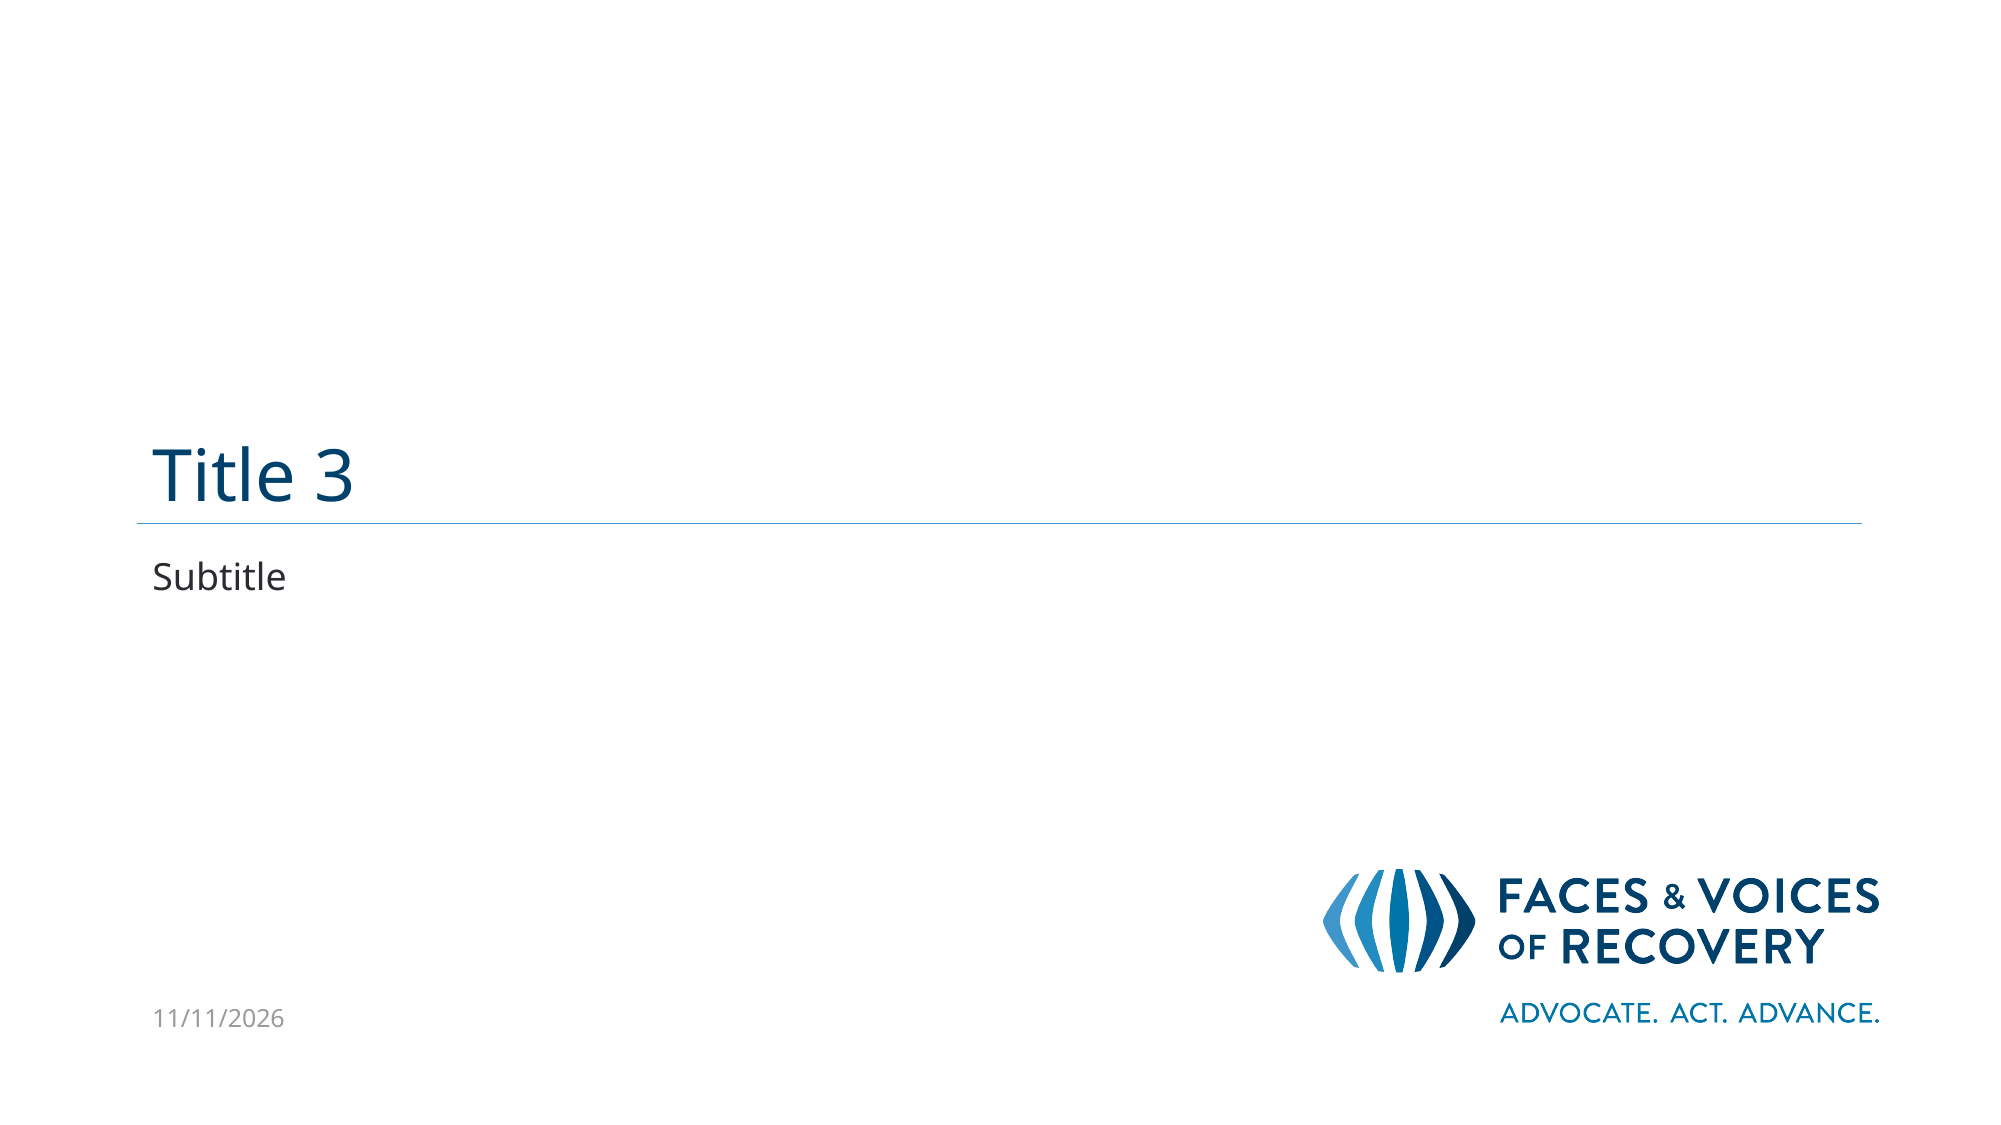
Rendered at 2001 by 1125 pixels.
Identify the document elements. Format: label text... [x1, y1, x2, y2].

picture [1504, 1019, 1515, 1023]
picture [1821, 1011, 1831, 1023]
picture [1563, 1006, 1577, 1019]
picture [1323, 869, 1879, 1023]
subtitle Subtitle [137, 524, 1638, 627]
picture [1606, 1019, 1617, 1023]
title Title 3 [137, 421, 1638, 524]
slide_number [137, 989, 588, 1050]
picture [1799, 1019, 1810, 1023]
picture [1764, 1006, 1774, 1019]
picture [1526, 1006, 1535, 1019]
picture [1742, 1019, 1753, 1023]
picture [1674, 1019, 1685, 1023]
